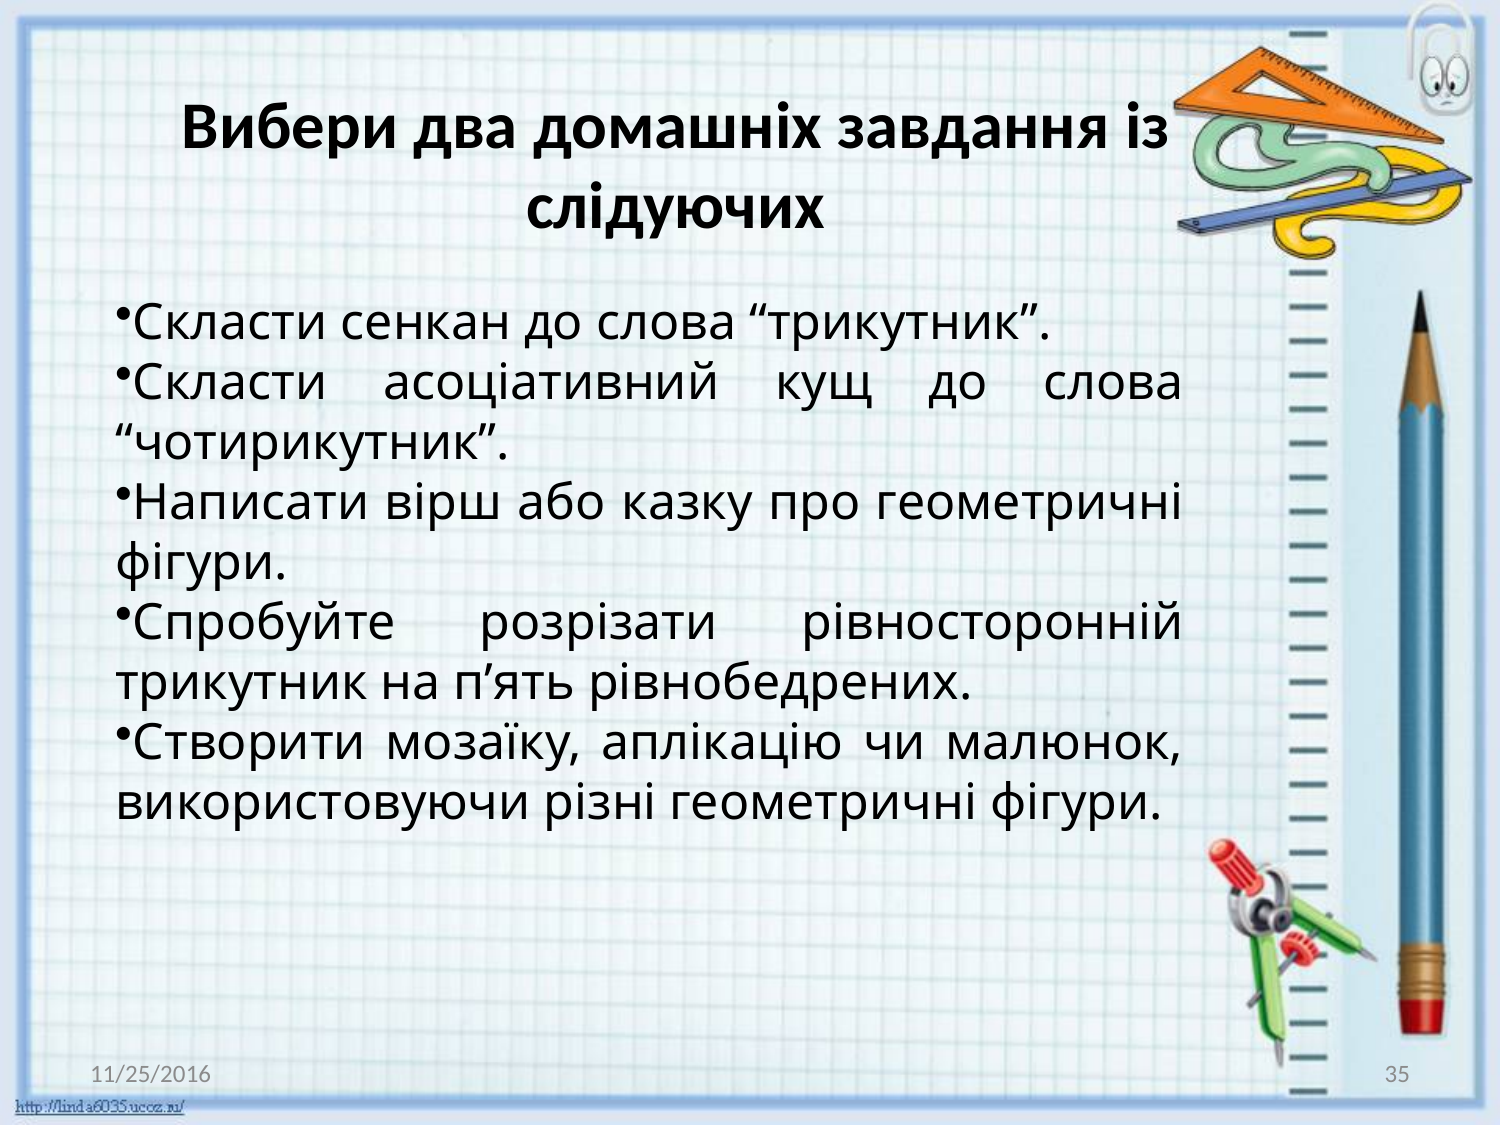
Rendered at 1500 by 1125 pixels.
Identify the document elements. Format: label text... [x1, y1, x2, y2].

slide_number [75, 1042, 425, 1103]
text_box Вибери два домашніх завдання із слідуючих [76, 74, 1275, 360]
picture [0, 0, 1500, 1125]
slide_number 35 [1074, 1042, 1425, 1103]
text_box Скласти сенкан до слова “трикутник”. Скласти асоціативний кущ до слова “чотирикутник”. Написати вірш або казку про геометричні фігури. Спробуйте розрізати рівносторонній трикутник на п’ять рівнобедрених. Створити мозаїку, аплікацію чи малюнок, використовуючи різні геометричні фігури. [100, 360, 1199, 837]
